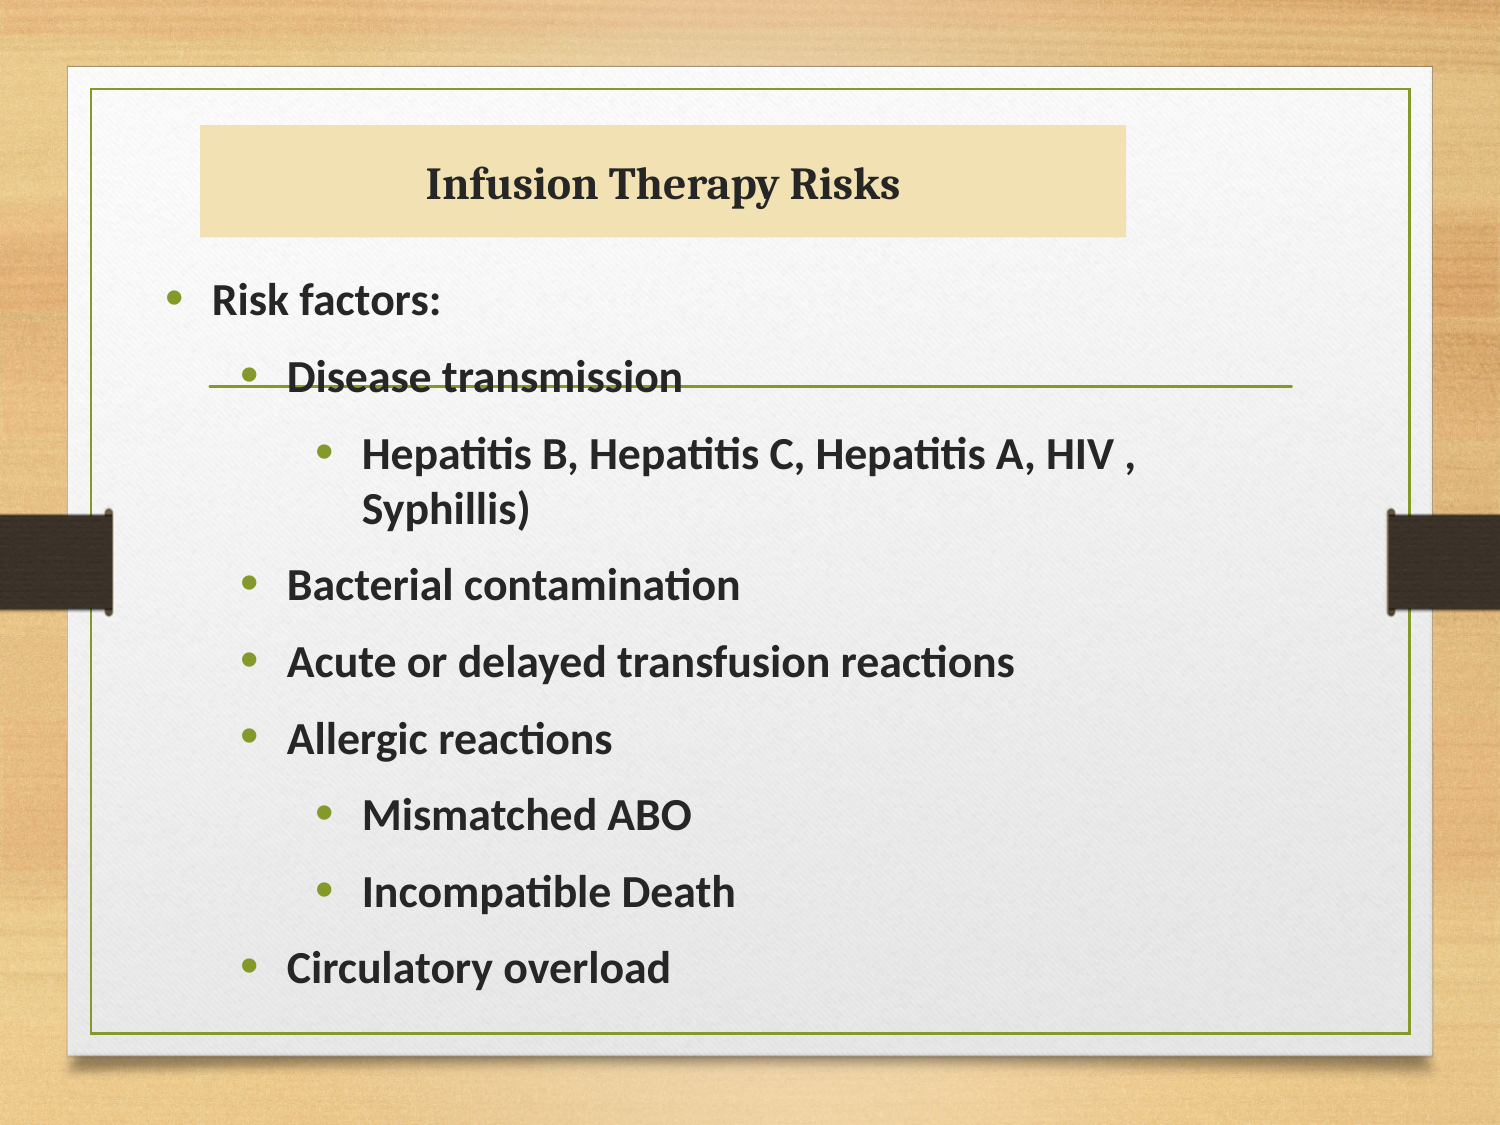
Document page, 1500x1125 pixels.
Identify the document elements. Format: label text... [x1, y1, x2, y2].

list Risk factors: Disease transmission Hepatitis B, Hepatitis C, Hepatitis A, HIV , Syphillis) Bacterial contamination Acute or delayed transfusion reactions Allergic reactions Mismatched ABO Incompatible Death Circulatory overload [150, 262, 1313, 1063]
picture [0, 0, 1500, 1125]
title Infusion Therapy Risks [200, 125, 1127, 238]
